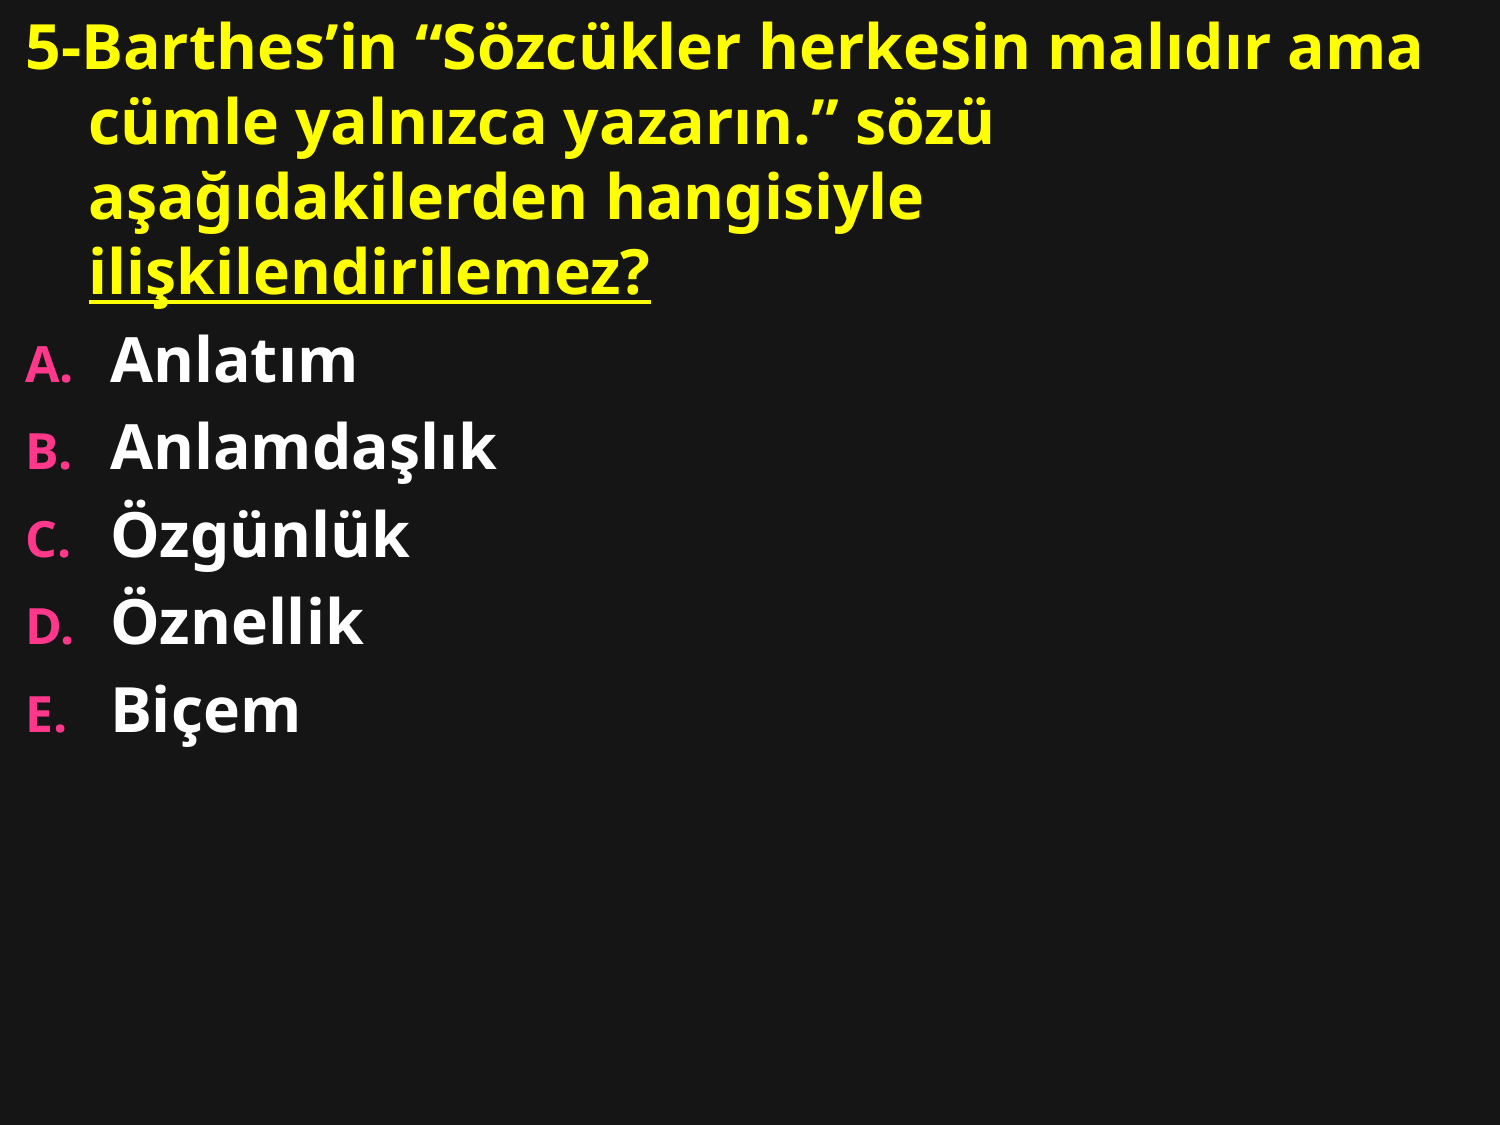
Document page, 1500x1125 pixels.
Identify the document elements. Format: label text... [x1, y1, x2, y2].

list 5-Barthes’in “Sözcükler herkesin malıdır ama cümle yalnızca yazarın.” sözü aşağıdakilerden hangisiyle ilişkilendirilemez? Anlatım Anlamdaşlık Özgünlük Öznellik Biçem [0, 0, 1500, 1125]
